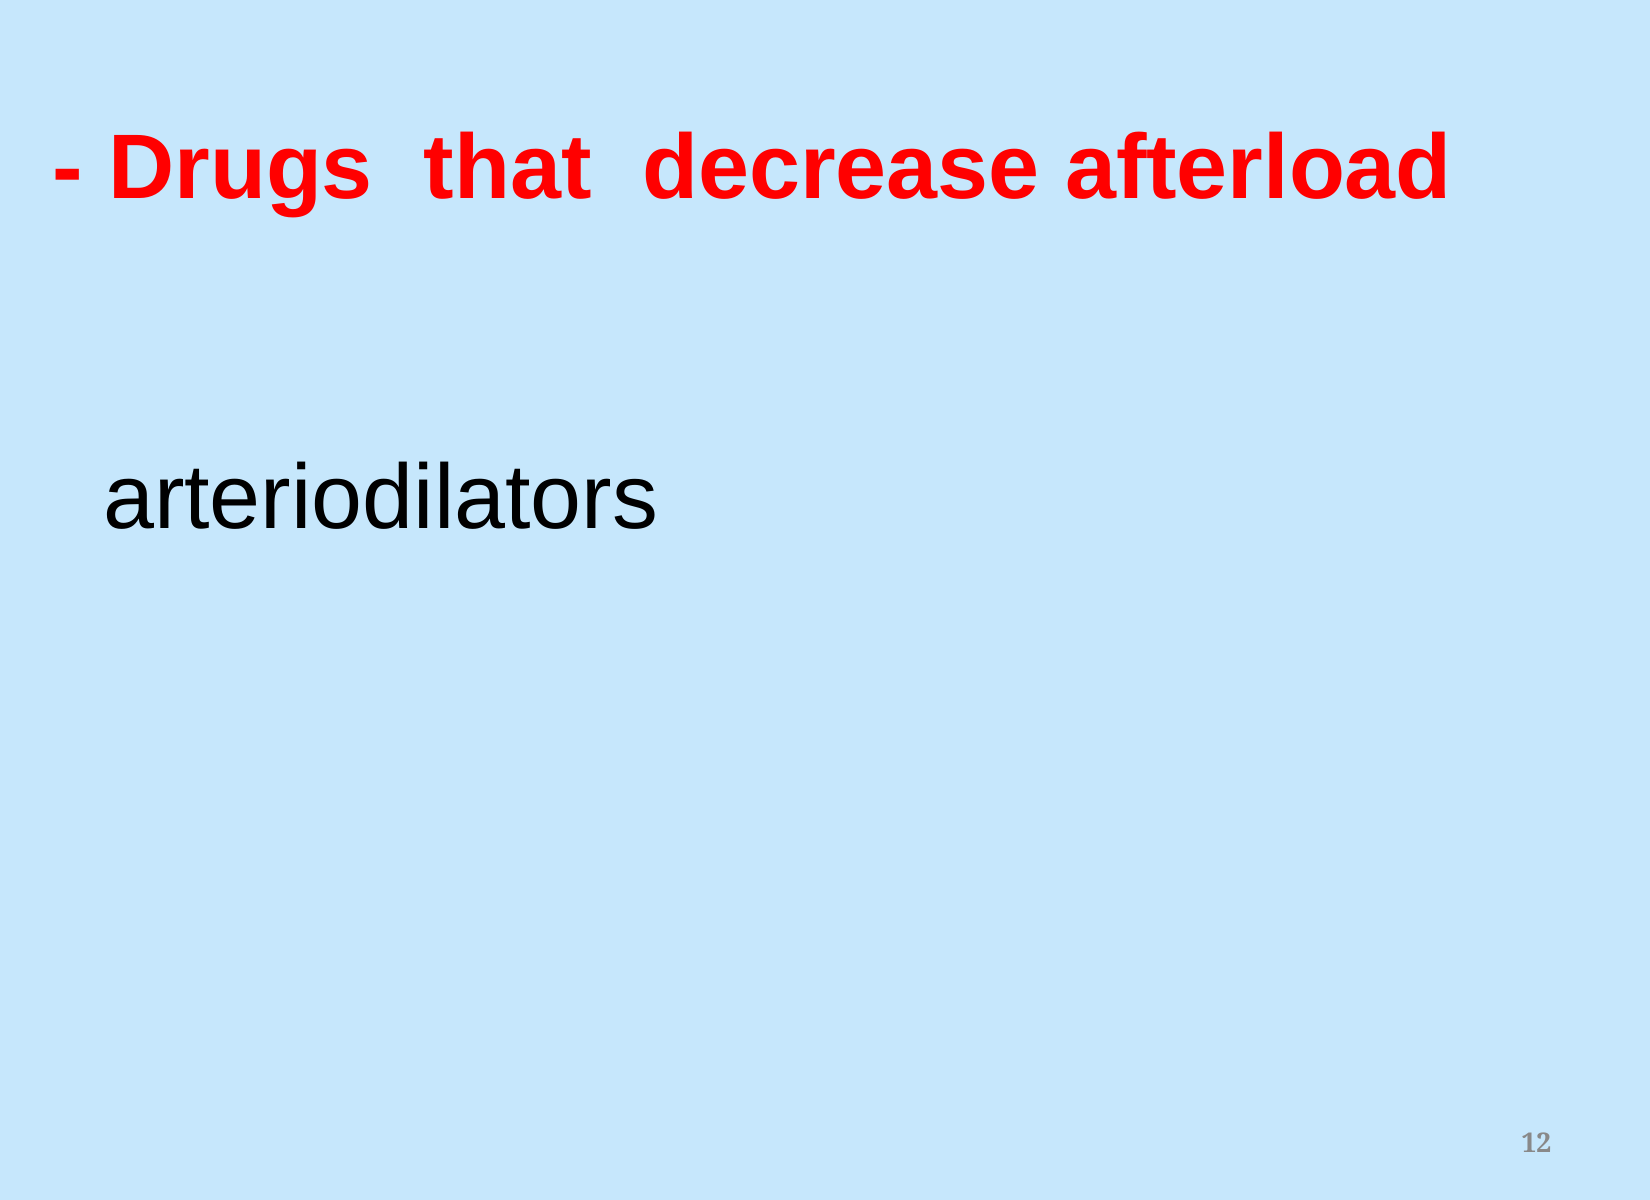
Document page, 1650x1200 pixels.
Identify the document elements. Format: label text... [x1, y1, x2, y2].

text_box - Drugs that decrease afterload arteriodilators [37, 99, 1600, 1200]
